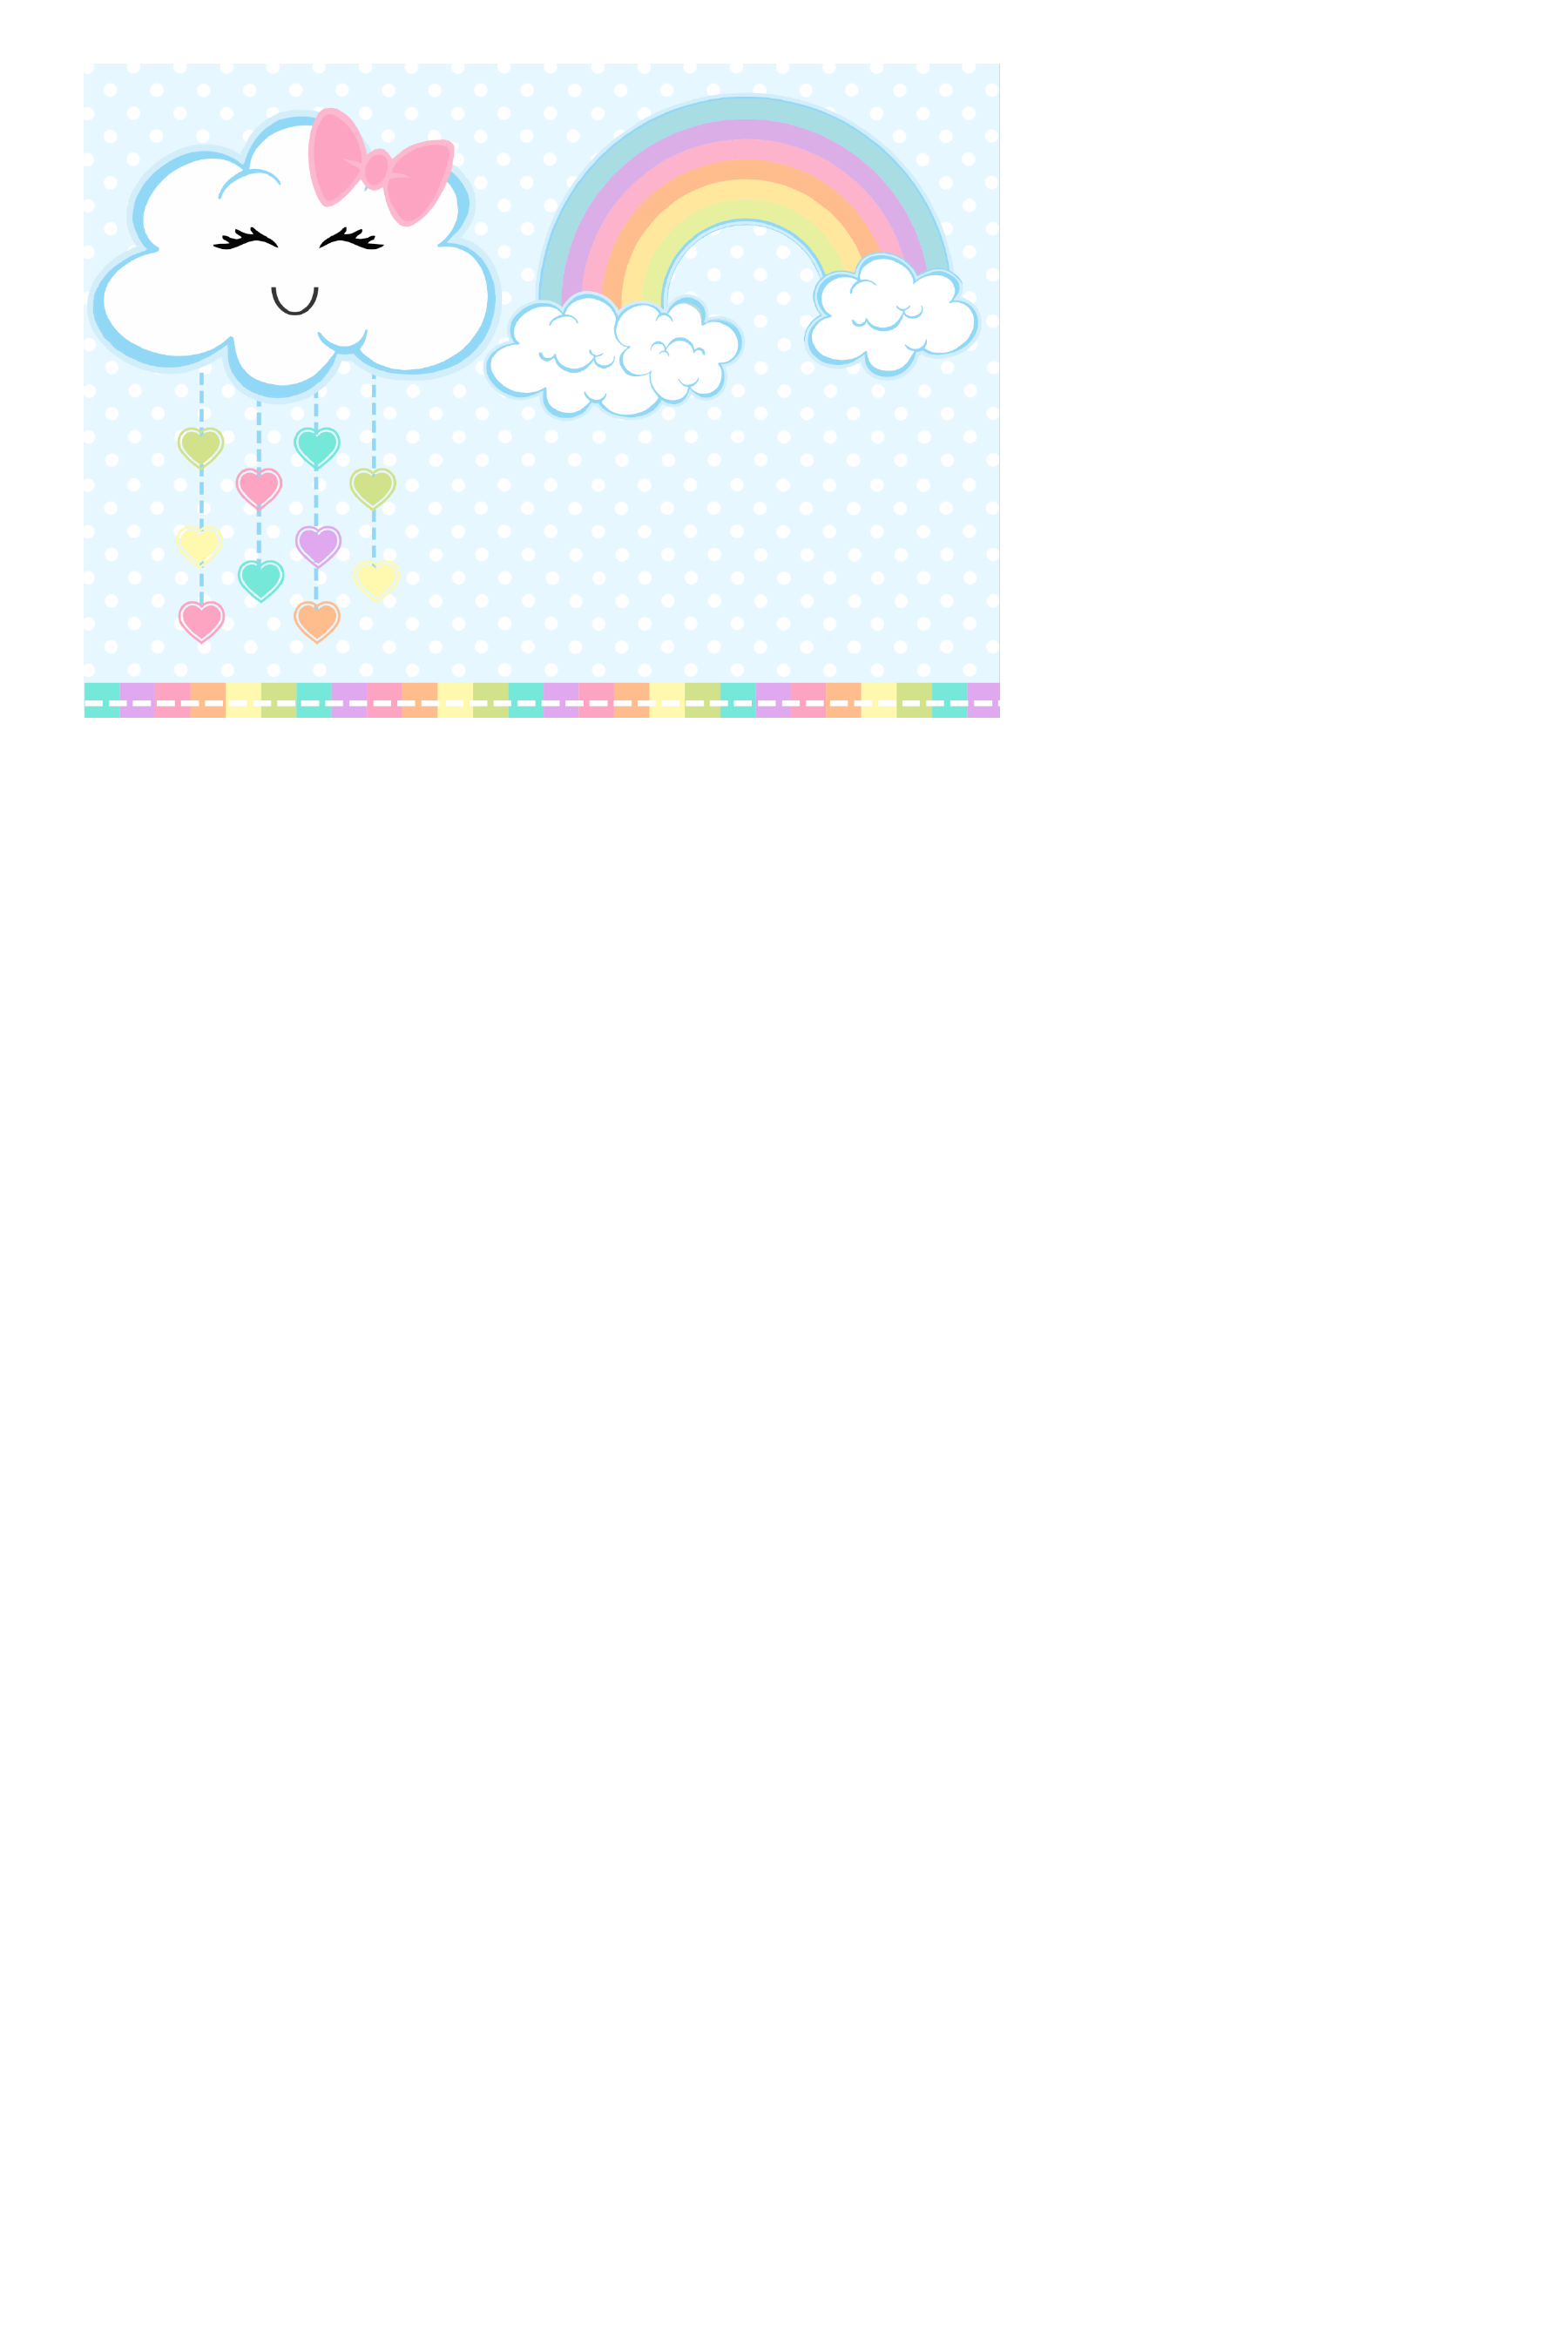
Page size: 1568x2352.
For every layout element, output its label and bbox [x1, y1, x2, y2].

picture [84, 64, 1000, 718]
